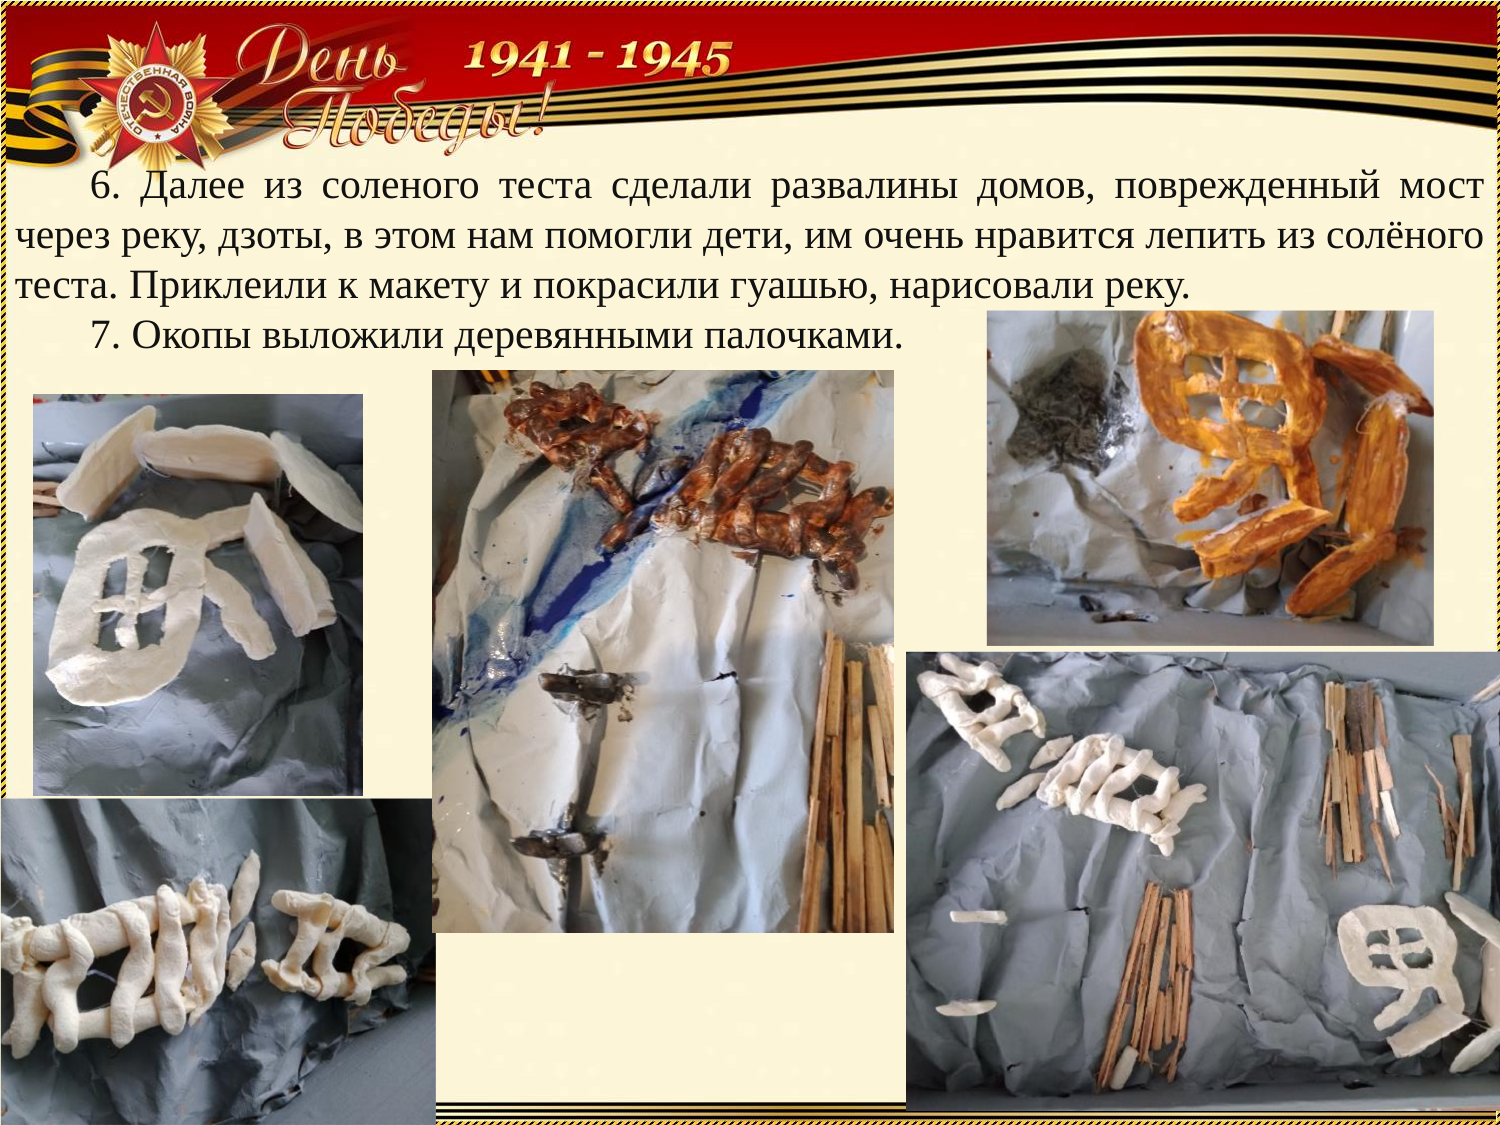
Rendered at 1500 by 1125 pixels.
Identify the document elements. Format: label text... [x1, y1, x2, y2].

text_box 6. Далее из соленого теста сделали развалины домов, поврежденный мост через реку, дзоты, в этом нам помогли дети, им очень нравится лепить из солёного теста. Приклеили к макету и покрасили гуашью, нарисовали реку. 7. Окопы выложили деревянными палочками. [0, 148, 1500, 409]
picture [0, 0, 1500, 148]
picture [0, 254, 1500, 1125]
